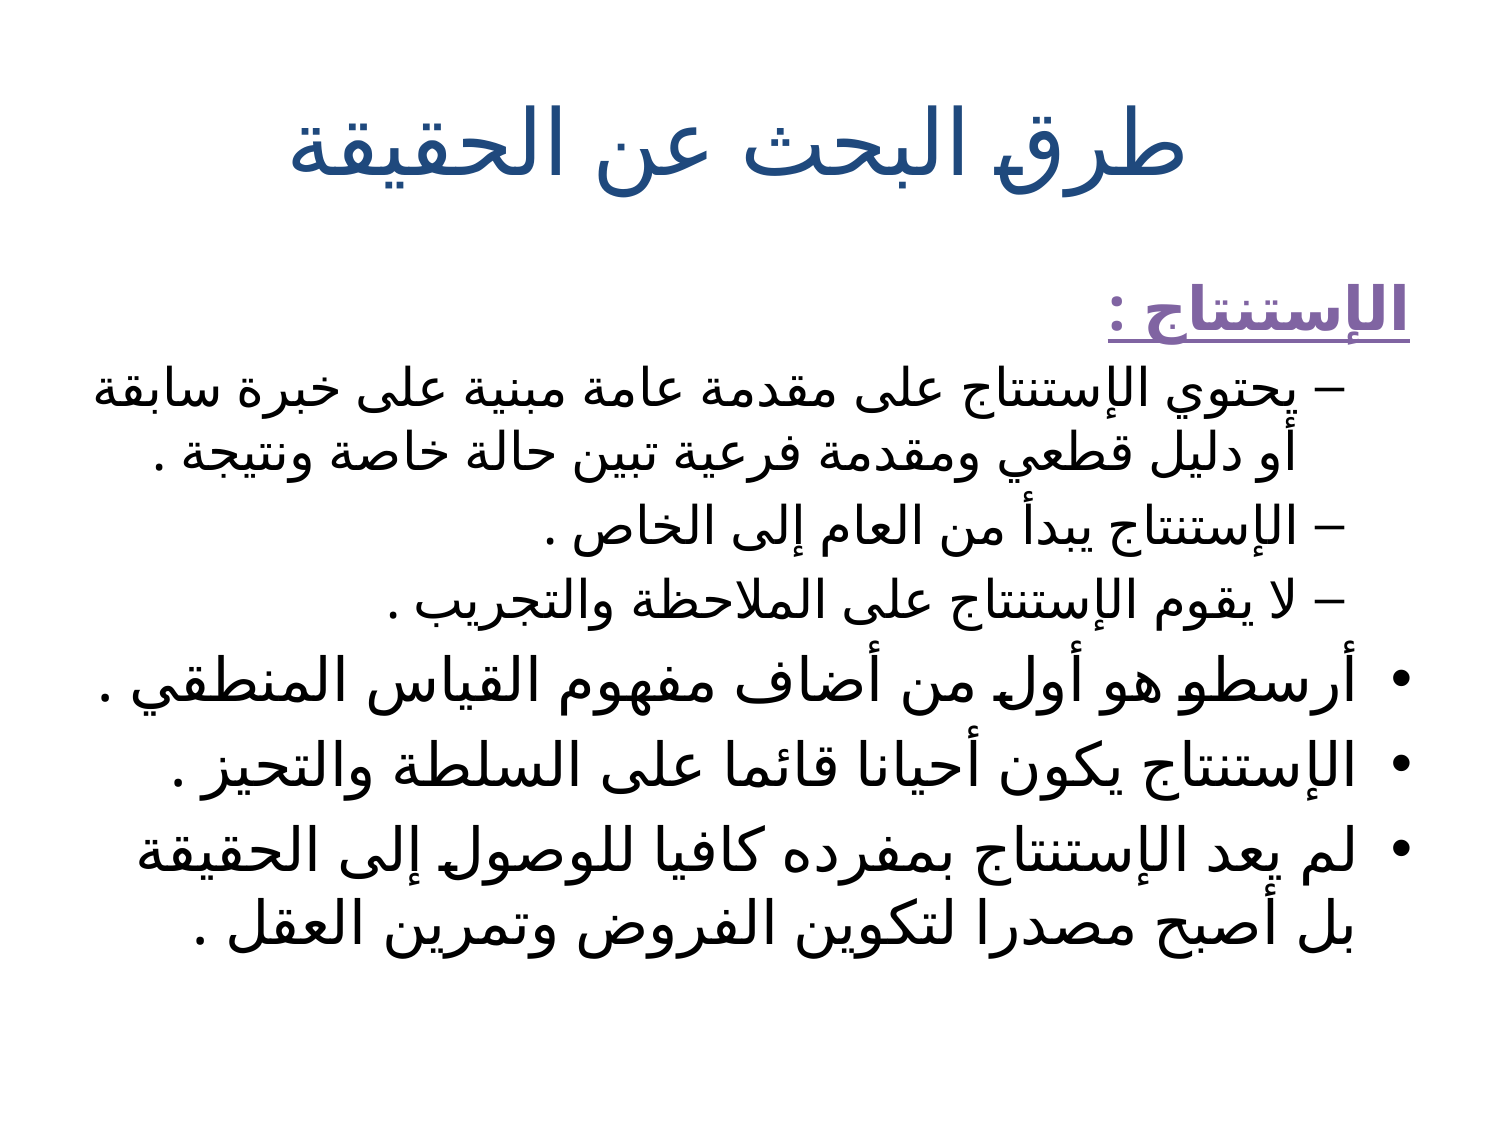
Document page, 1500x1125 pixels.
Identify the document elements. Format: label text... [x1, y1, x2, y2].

title طرق البحث عن الحقيقة [75, 45, 1425, 233]
list الإستنتاج : يحتوي الإستنتاج على مقدمة عامة مبنية على خبرة سابقة أو دليل قطعي ومقدمة فرعية تبين حالة خاصة ونتيجة . الإستنتاج يبدأ من العام إلى الخاص . لا يقوم الإستنتاج على الملاحظة والتجريب . أرسطو هو أول من أضاف مفهوم القياس المنطقي . الإستنتاج يكون أحيانا قائما على السلطة والتحيز . لم يعد الإستنتاج بمفرده كافيا للوصول إلى الحقيقة بل أصبح مصدرا لتكوين الفروض وتمرين العقل . [75, 262, 1425, 1005]
